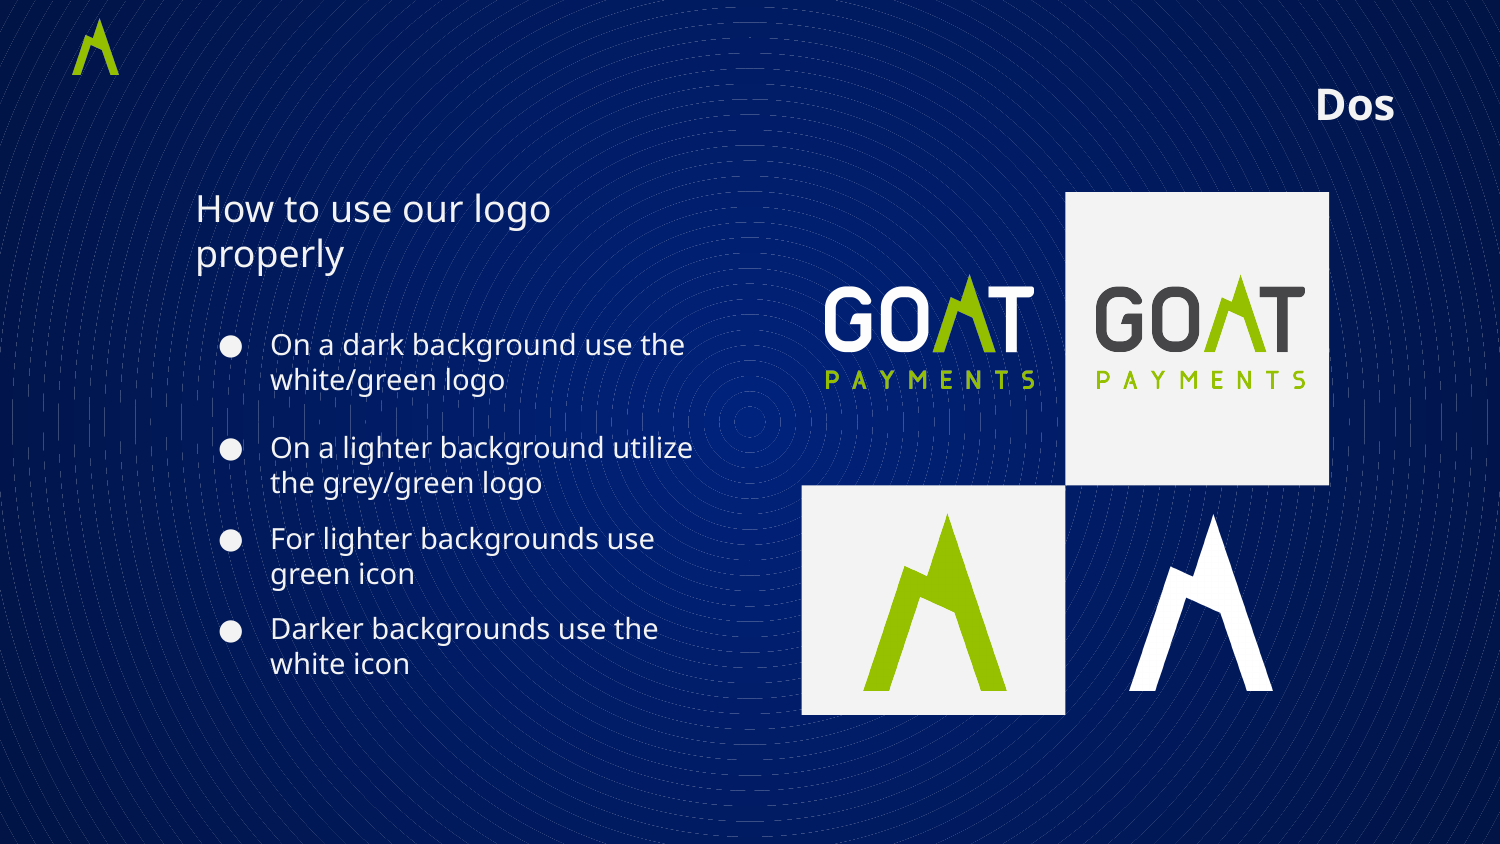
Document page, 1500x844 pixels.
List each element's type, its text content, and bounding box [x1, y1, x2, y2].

list On a dark background use the white/green logo On a lighter background utilize the grey/green logo For lighter backgrounds use green icon Darker backgrounds use the white icon [180, 310, 718, 725]
picture [1096, 274, 1305, 390]
text_box [1065, 192, 1330, 486]
title Dos [567, 62, 1411, 147]
picture [863, 513, 1007, 691]
picture [1129, 513, 1273, 691]
text_box [801, 485, 1066, 715]
picture [825, 274, 1034, 390]
subtitle How to use our logo properly [180, 87, 718, 290]
picture [72, 17, 120, 76]
